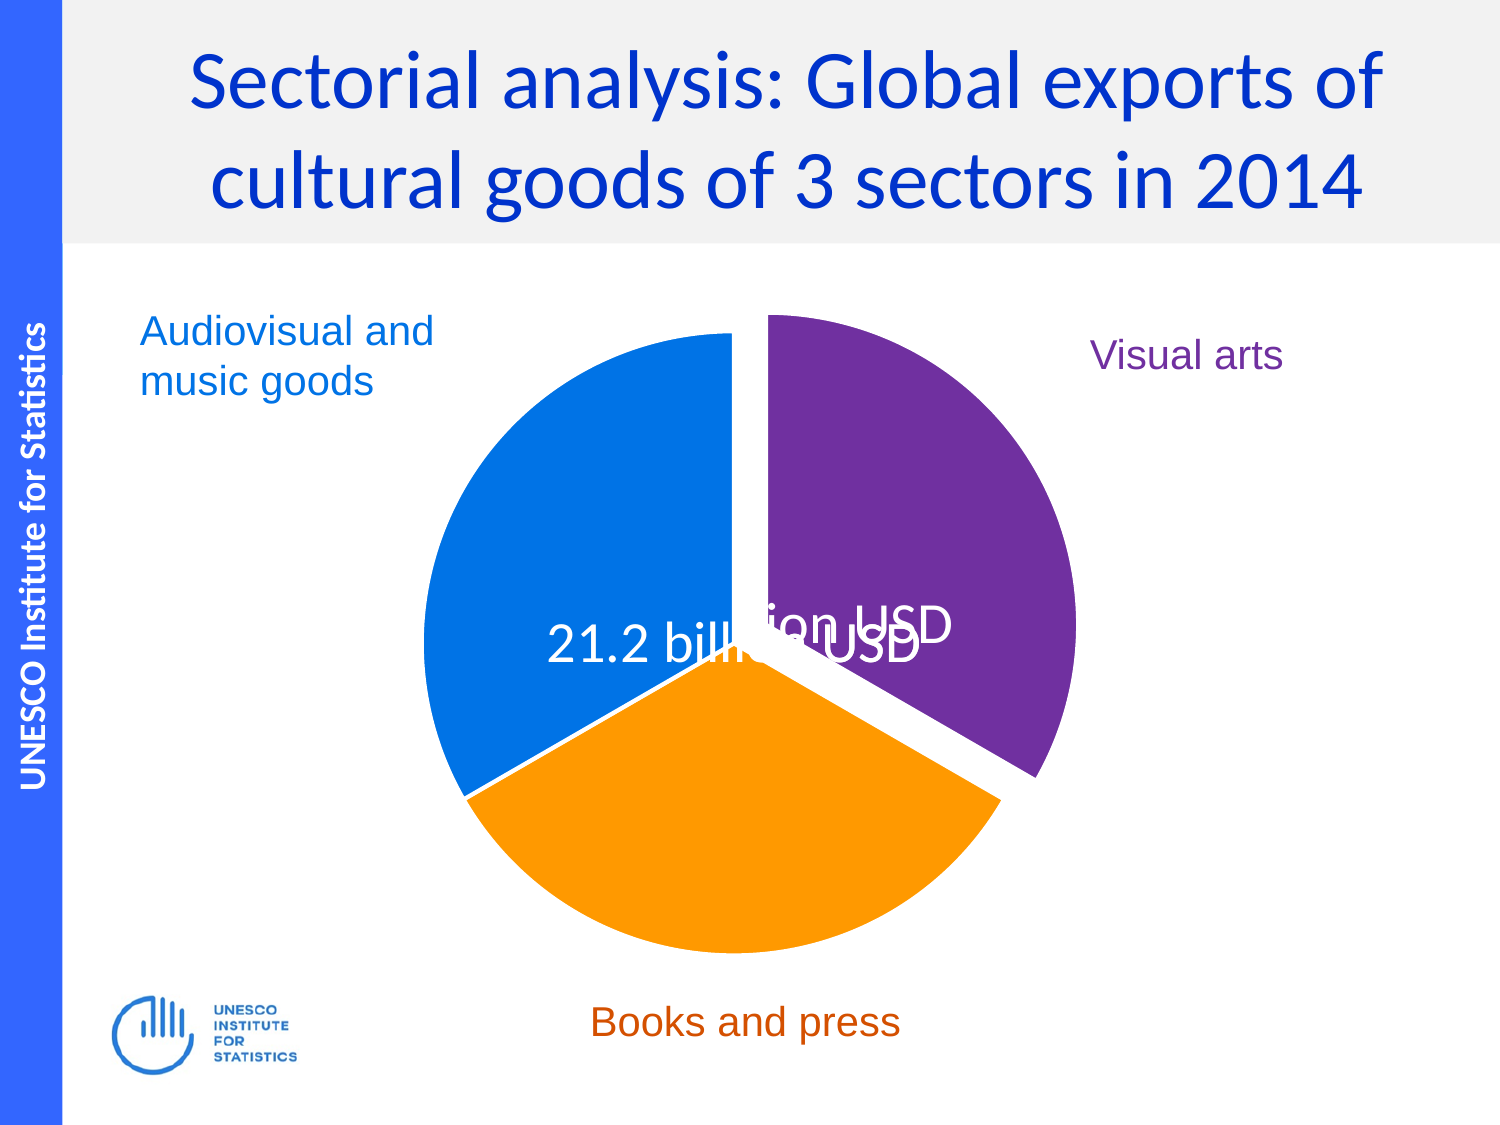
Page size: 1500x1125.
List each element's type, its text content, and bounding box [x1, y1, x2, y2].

title Sectorial analysis: Global exports of cultural goods of 3 sectors in 2014 [75, 45, 1500, 233]
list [74, 262, 1426, 1006]
text_box Books and press [575, 1014, 925, 1053]
picture [70, 964, 338, 1106]
